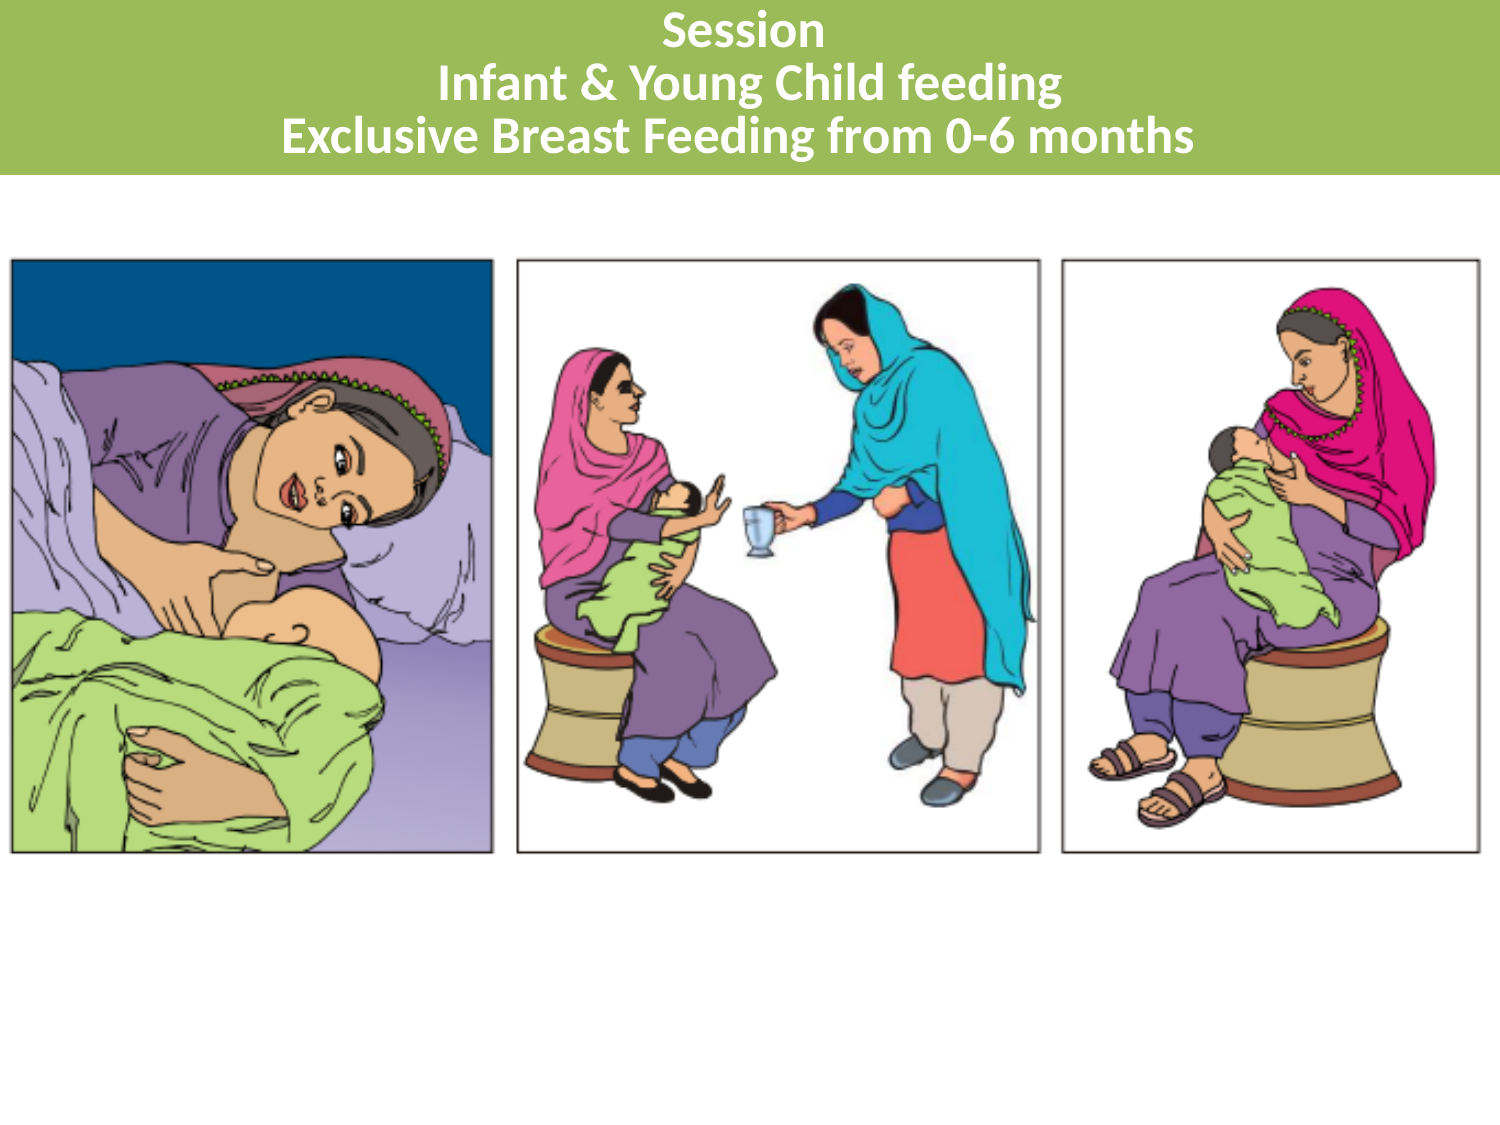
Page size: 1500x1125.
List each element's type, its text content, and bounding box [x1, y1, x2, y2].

picture [0, 249, 1488, 863]
text_box Session Infant & Young Child feeding Exclusive Breast Feeding from 0-6 months [0, 0, 1500, 175]
